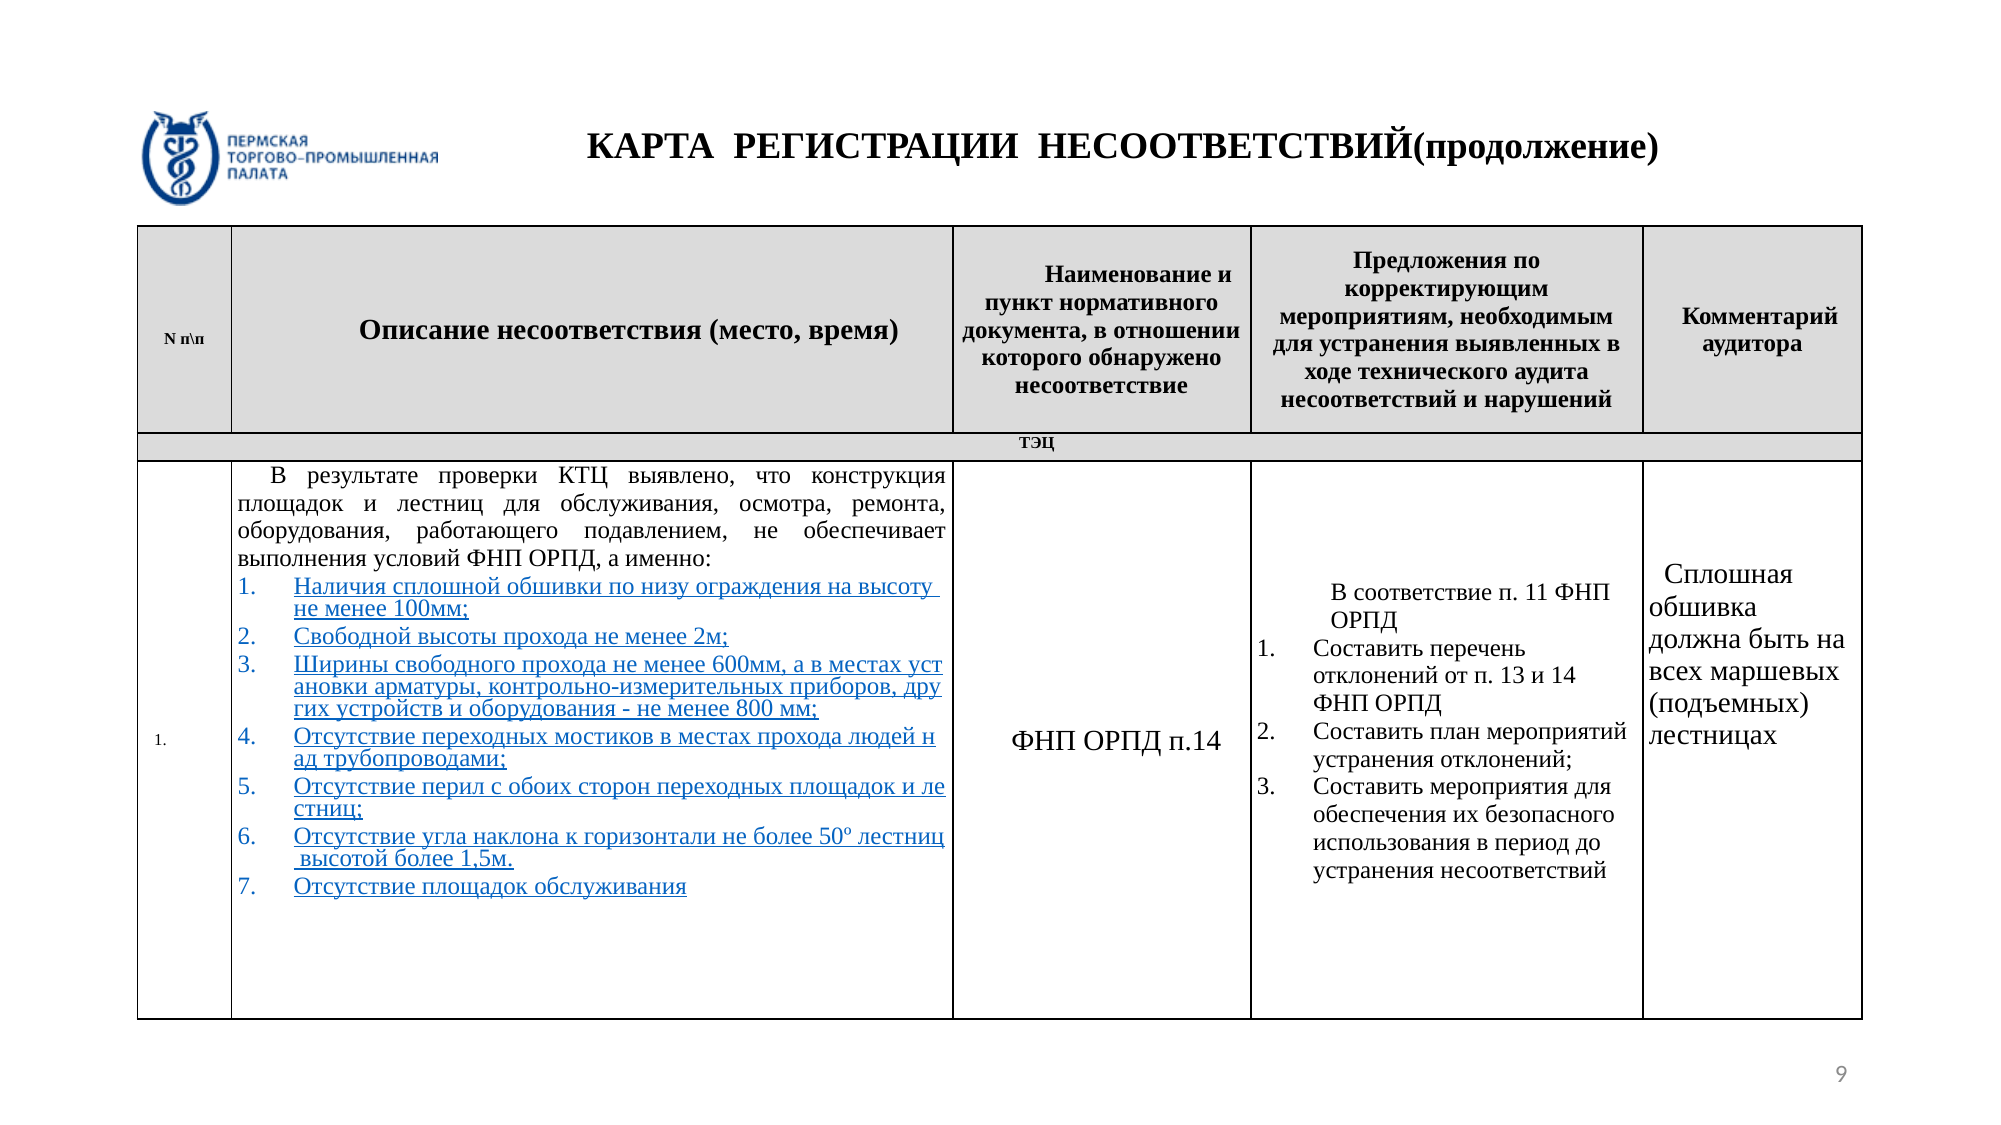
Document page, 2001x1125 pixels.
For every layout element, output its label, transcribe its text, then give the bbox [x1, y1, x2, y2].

table_cell В соответствие п. 11 ФНП ОРПД Составить перечень отклонений от п. 13 и 14 ФНП ОРПД Составить план мероприятий устранения отклонений; Составить мероприятия для обеспечения их безопасного использования в период до устранения несоответствий [1252, 462, 1642, 1018]
table_header Комментарий аудитора [1644, 227, 1861, 432]
table_cell В результате проверки КТЦ выявлено, что конструкция площадок и лестниц для обслуживания, осмотра, ремонта, оборудования, работающего подавлением, не обеспечивает выполнения условий ФНП ОРПД, а именно: Наличия сплошной обшивки по низу ограждения на высоту не менее 100мм; Свободной высоты прохода не менее 2м; Ширины свободного прохода не менее 600мм, а в местах установки арматуры, контрольно-измерительных приборов, других устройств и оборудования - не менее 800 мм; Отсутствие переходных мостиков в местах прохода людей над трубопроводами; Отсутствие перил с обоих сторон переходных площадок и лестниц; Отсутствие угла наклона к горизонтали не более 50º лестниц высотой более 1,5м. Отсутствие площадок обслуживания [232, 462, 952, 1018]
title КАРТА РЕГИСТРАЦИИ НЕСООТВЕТСТВИЙ(продолжение) [137, 59, 1863, 225]
table_header N п\п [138, 227, 231, 432]
table_cell ФНП ОРПД п.14 [954, 462, 1250, 1018]
picture [137, 111, 438, 206]
table_cell ТЭЦ [138, 434, 1861, 460]
slide_number 9 [1412, 1042, 1863, 1103]
table_cell Сплошная обшивка должна быть на всех маршевых (подъемных) лестницах [1644, 462, 1861, 1018]
table_header Описание несоответствия (место, время) [232, 227, 952, 432]
table_header Предложения по корректирующим мероприятиям, необходимым для устранения выявленных в ходе технического аудита несоответствий и нарушений [1252, 227, 1642, 432]
table_cell [138, 462, 231, 1018]
table_header Наименование и пункт нормативного документа, в отношении которого обнаружено несоответствие [954, 227, 1250, 432]
